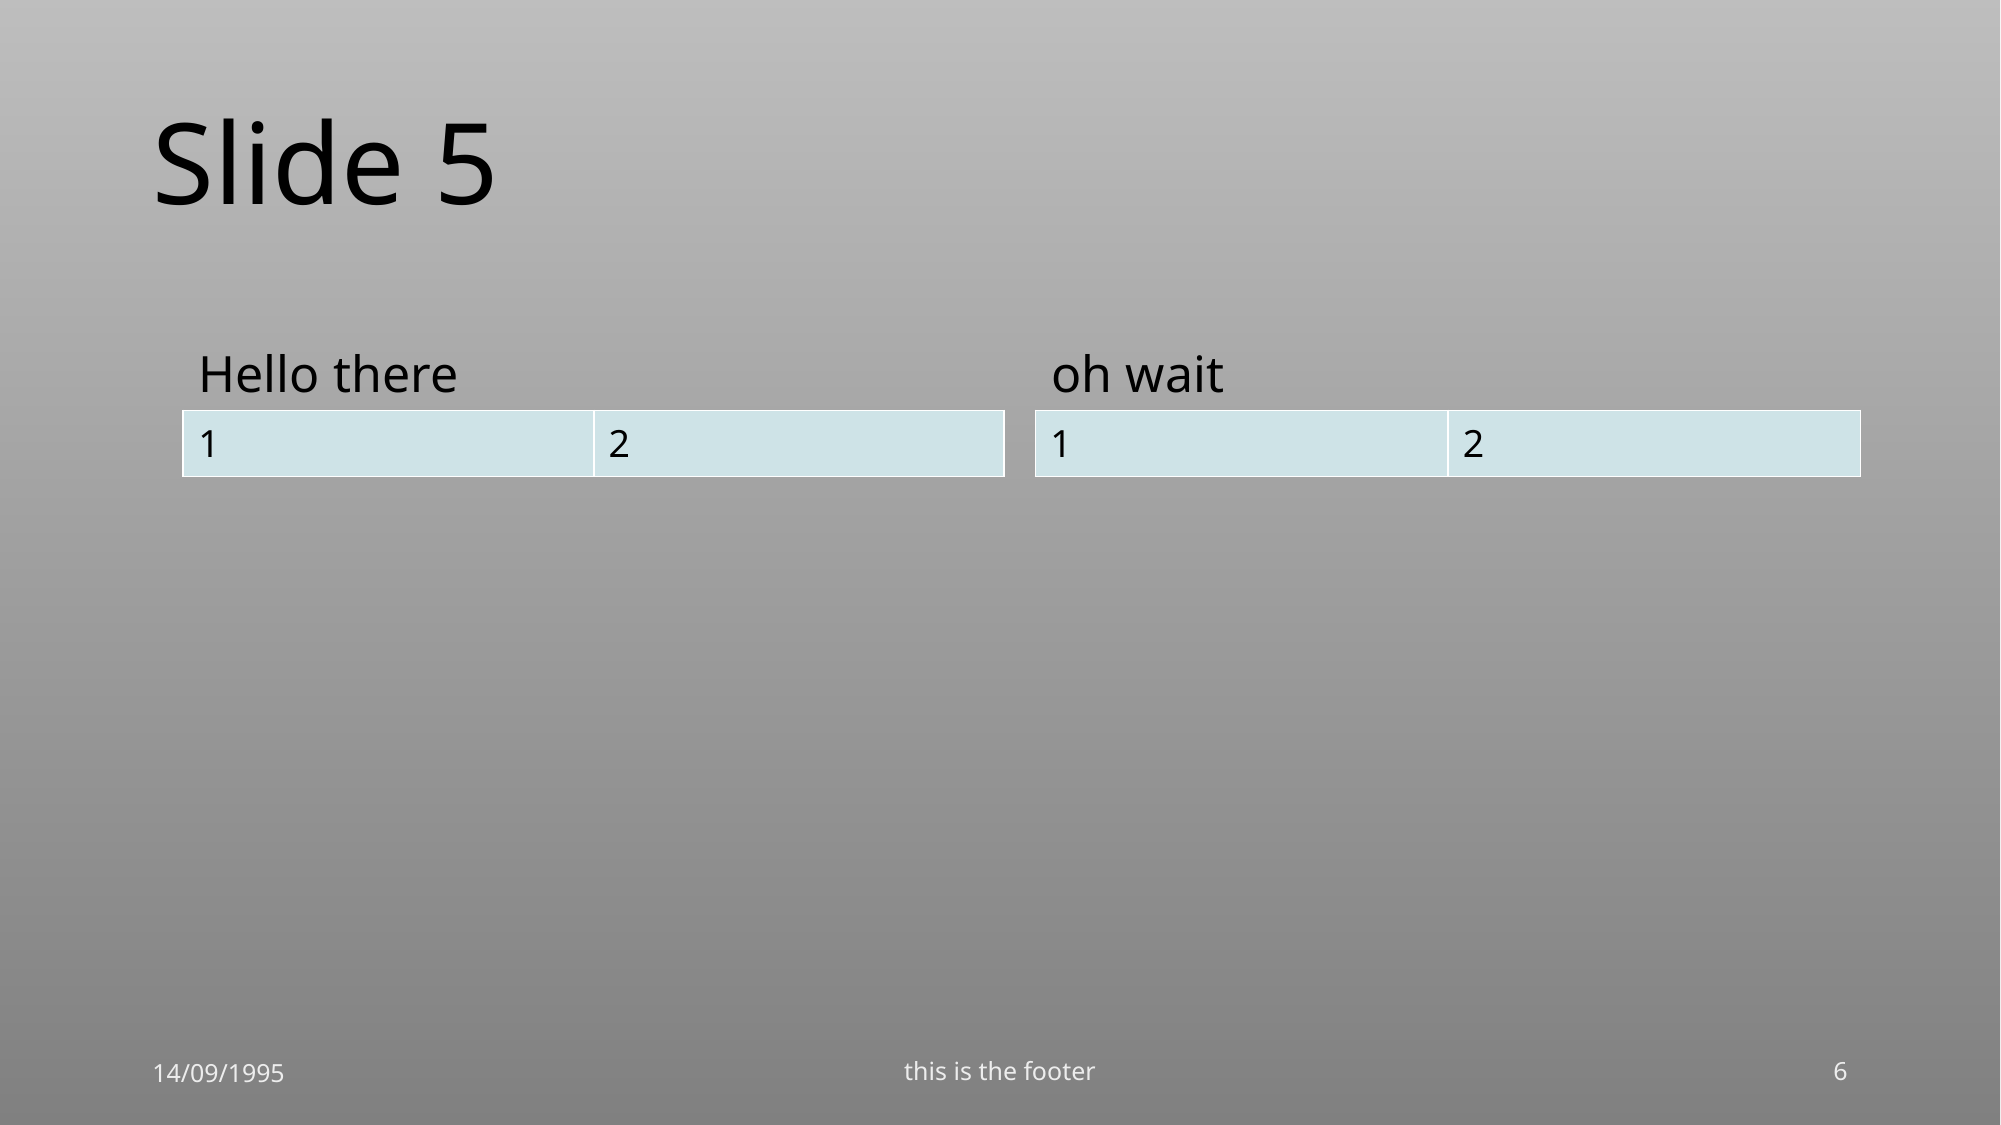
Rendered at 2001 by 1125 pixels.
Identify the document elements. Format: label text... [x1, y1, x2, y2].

table_header 1 [184, 411, 593, 476]
list Hello there [183, 275, 1009, 411]
slide_number ‹#› [1412, 1042, 1863, 1103]
table_header 2 [595, 411, 1003, 476]
table_header 2 [1449, 411, 1860, 476]
title Slide 5 [137, 59, 1863, 278]
picture [0, 0, 2001, 1125]
list oh wait [1036, 275, 1863, 411]
footer this is the footer [662, 1042, 1338, 1103]
table_header 1 [1036, 411, 1447, 476]
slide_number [137, 1042, 588, 1103]
